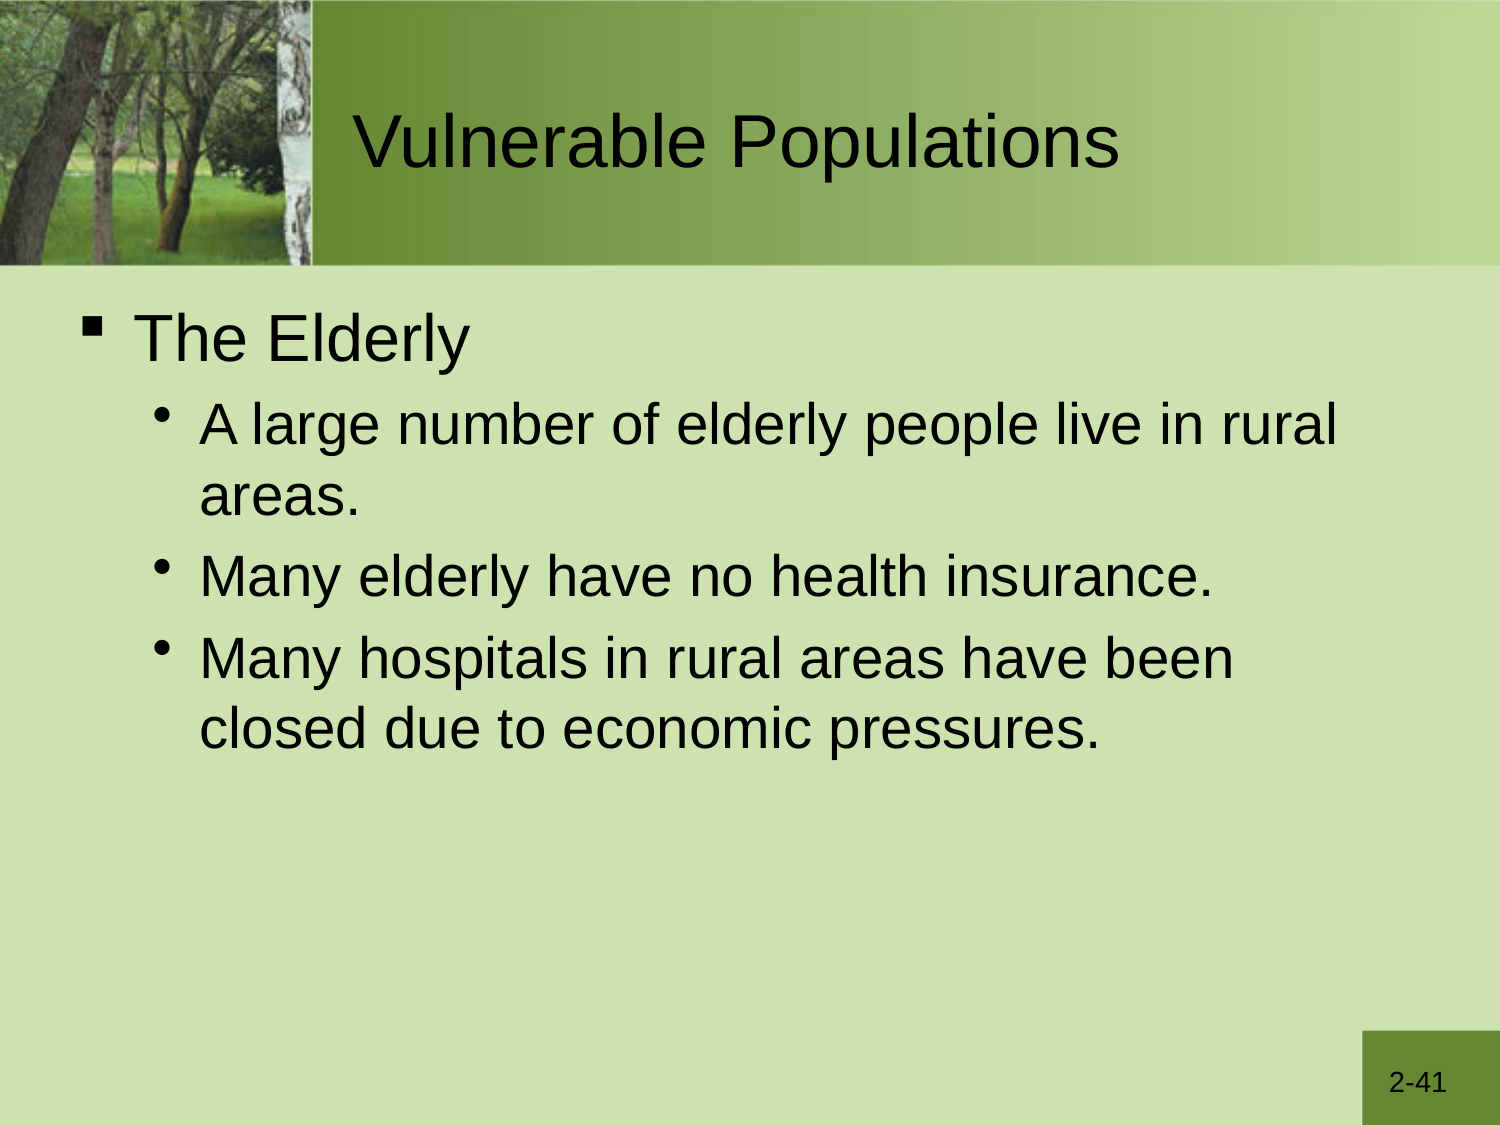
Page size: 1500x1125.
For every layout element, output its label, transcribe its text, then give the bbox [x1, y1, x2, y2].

list The Elderly A large number of elderly people live in rural areas. Many elderly have no health insurance. Many hospitals in rural areas have been closed due to economic pressures. [62, 287, 1375, 1000]
title Vulnerable Populations [337, 24, 1438, 250]
picture [0, 0, 1500, 1125]
slide_number 2-41 [1149, 1031, 1463, 1107]
